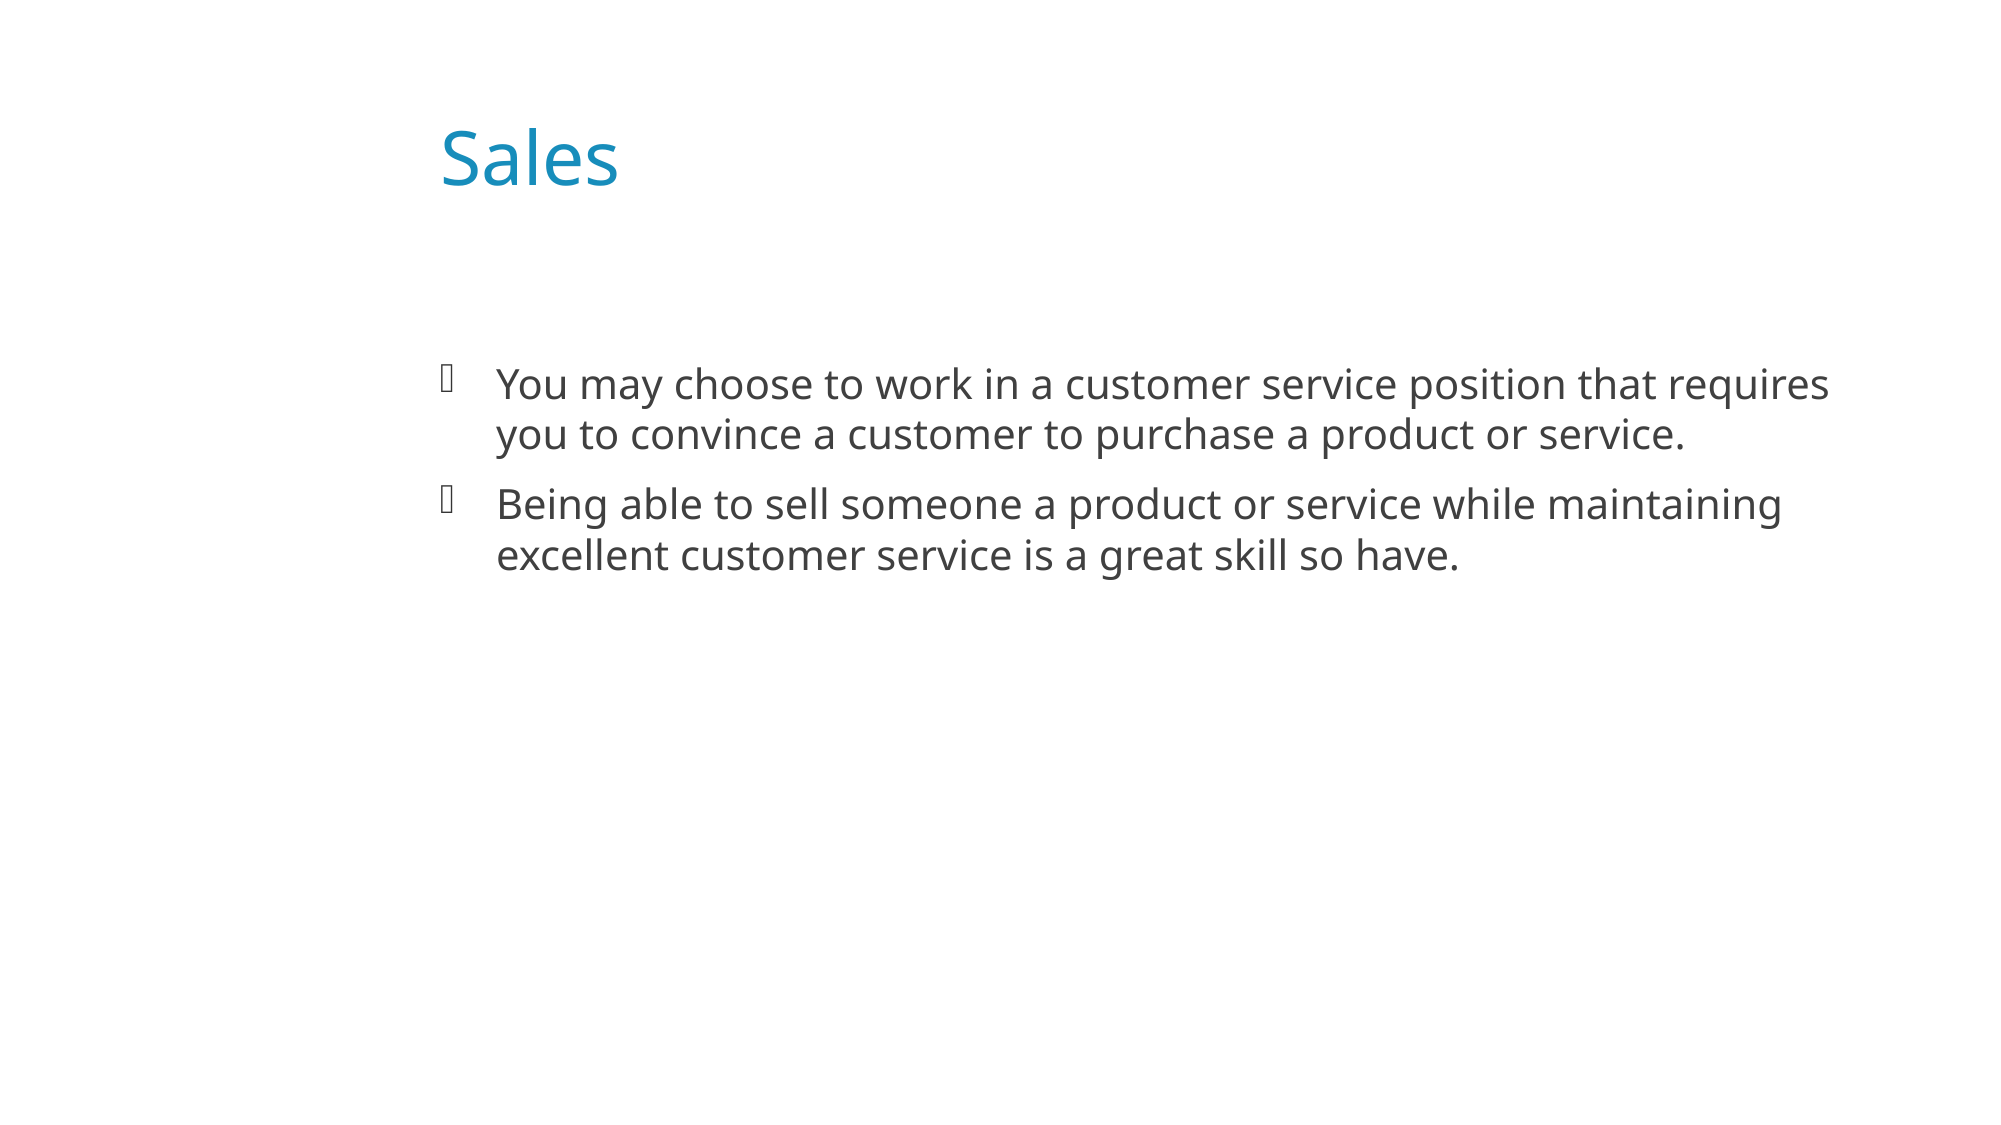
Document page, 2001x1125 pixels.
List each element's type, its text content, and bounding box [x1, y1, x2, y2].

title Sales [425, 102, 1888, 313]
list You may choose to work in a customer service position that requires you to convince a customer to purchase a product or service. Being able to sell someone a product or service while maintaining excellent customer service is a great skill so have. [424, 350, 1888, 1074]
